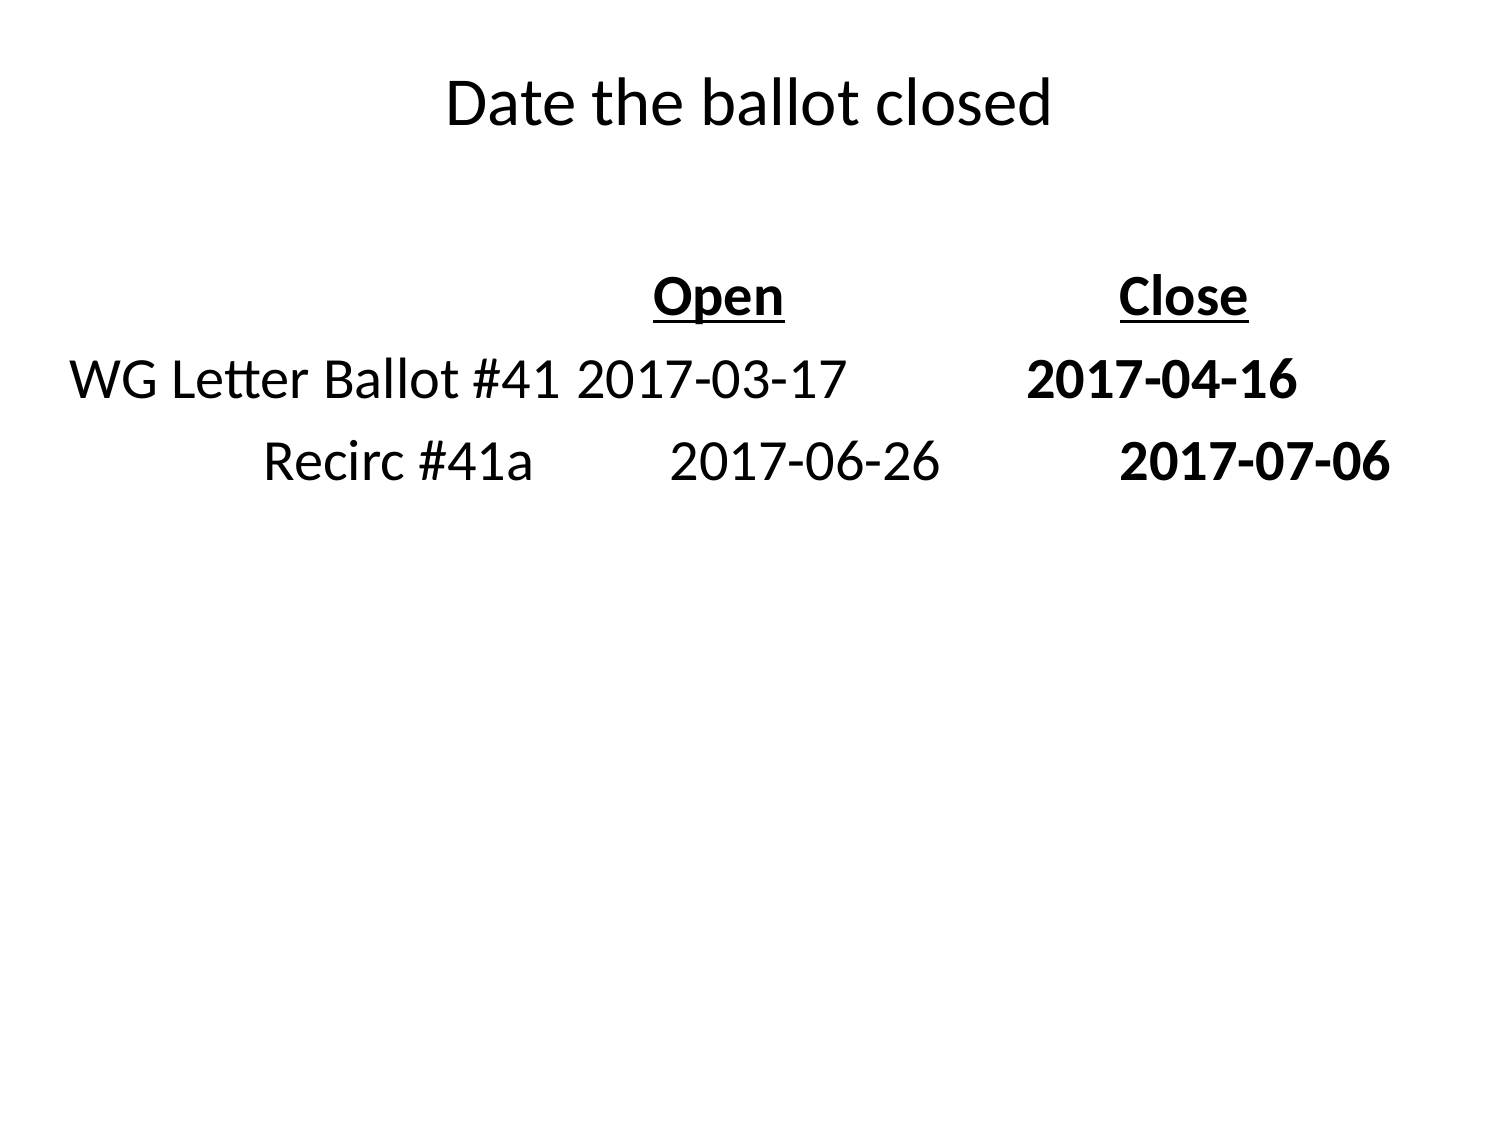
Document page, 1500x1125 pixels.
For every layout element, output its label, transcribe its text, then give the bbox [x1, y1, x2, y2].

title Date the ballot closed [74, 44, 1426, 234]
list Open Close WG Letter Ballot #41 2017-03-17 2017-04-16 Recirc #41a 2017-06-26 2017-07-06 [61, 249, 1413, 993]
